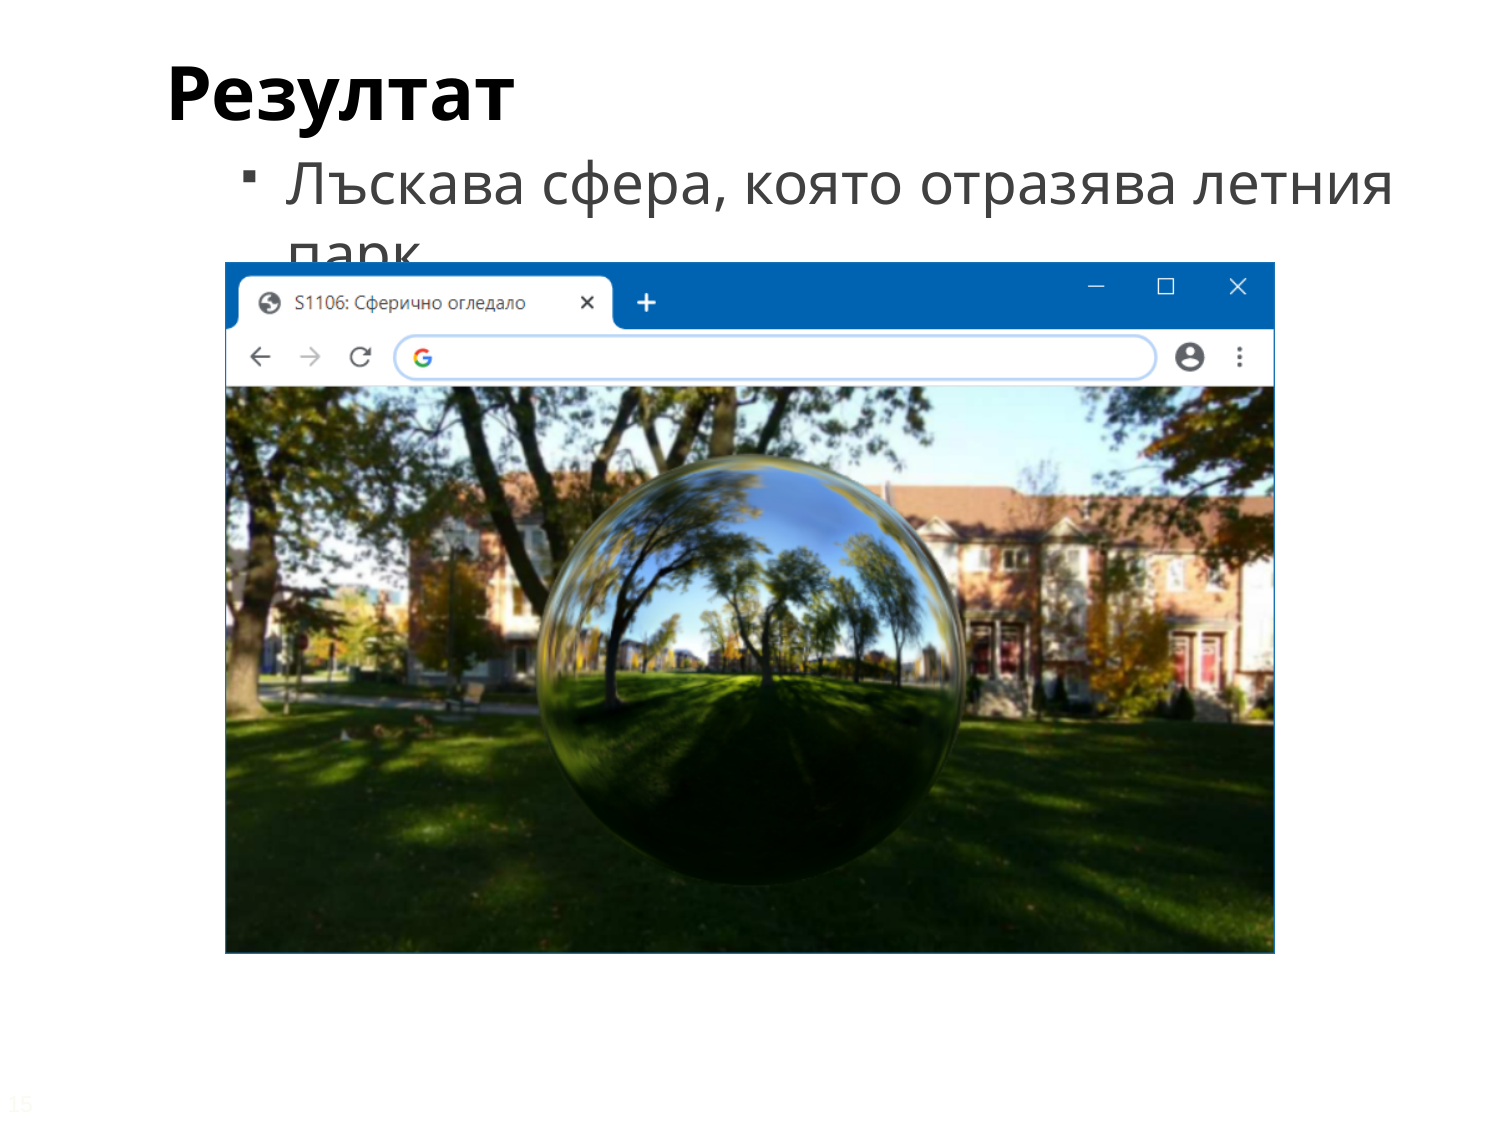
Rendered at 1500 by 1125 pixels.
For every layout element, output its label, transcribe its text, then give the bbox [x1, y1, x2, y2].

picture [224, 262, 1276, 954]
list Резултат Лъскава сфера, която отразява летния парк [150, 37, 1488, 1113]
